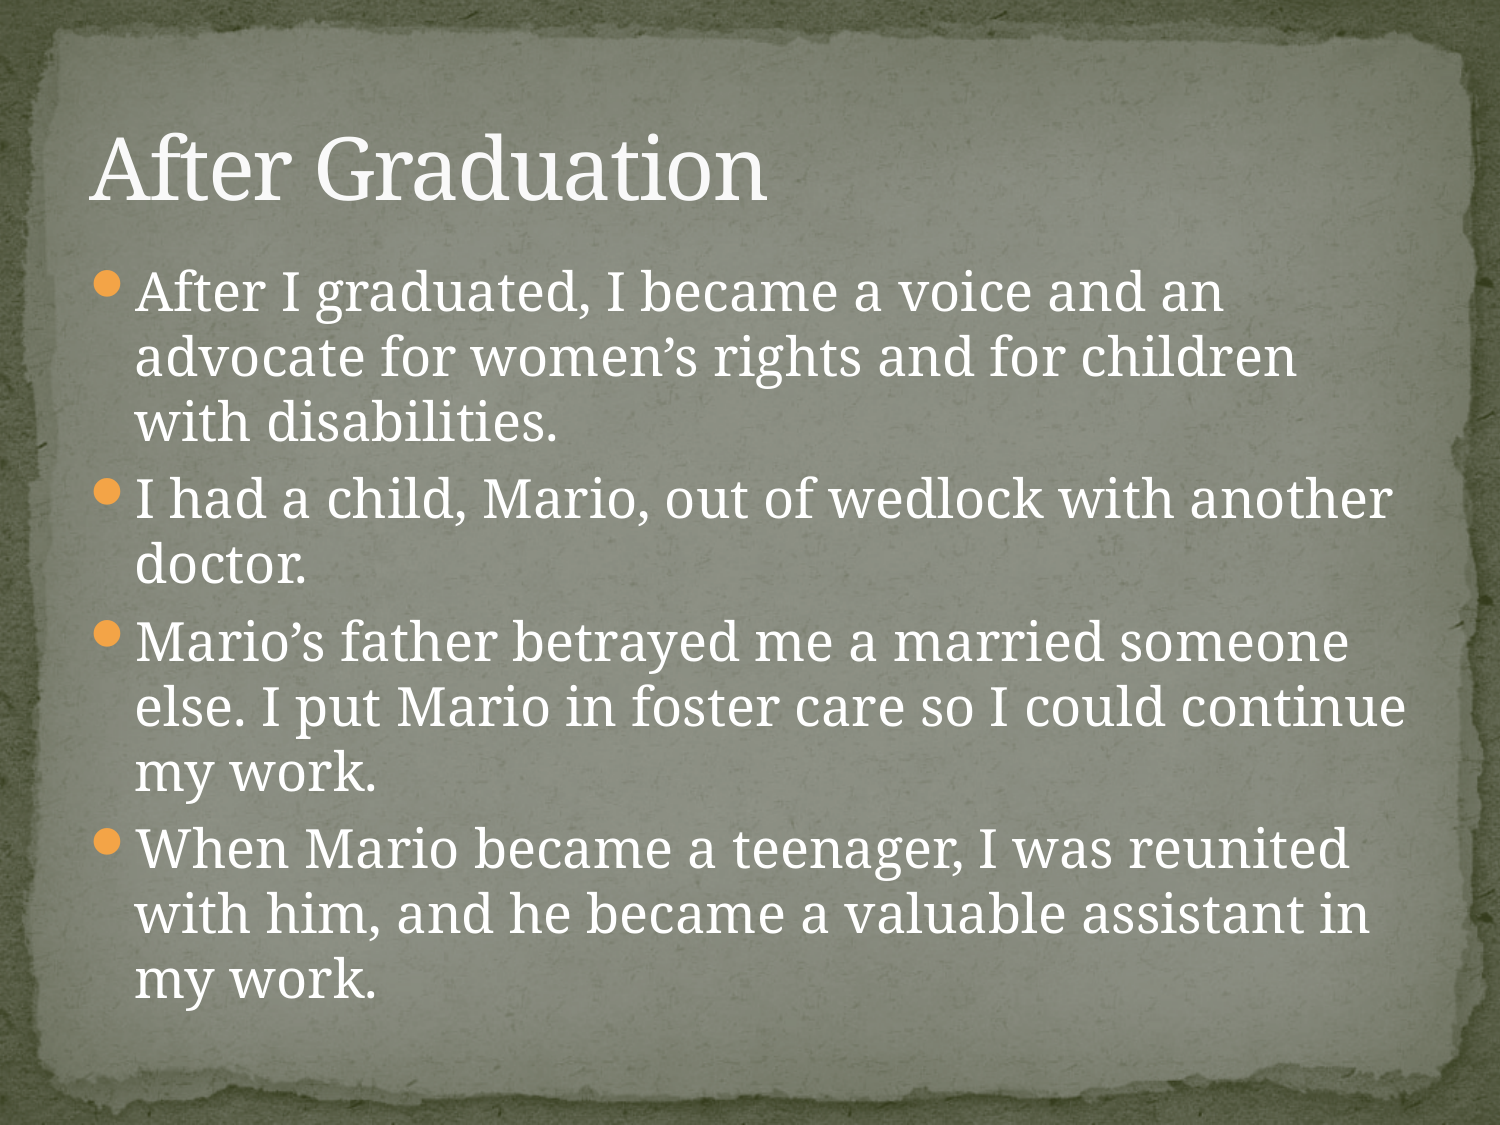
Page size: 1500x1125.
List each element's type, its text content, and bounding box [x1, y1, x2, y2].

title After Graduation [74, 24, 1425, 225]
list After I graduated, I became a voice and an advocate for women’s rights and for children with disabilities. I had a child, Mario, out of wedlock with another doctor. Mario’s father betrayed me a married someone else. I put Mario in foster care so I could continue my work. When Mario became a teenager, I was reunited with him, and he became a valuable assistant in my work. [75, 249, 1425, 1000]
